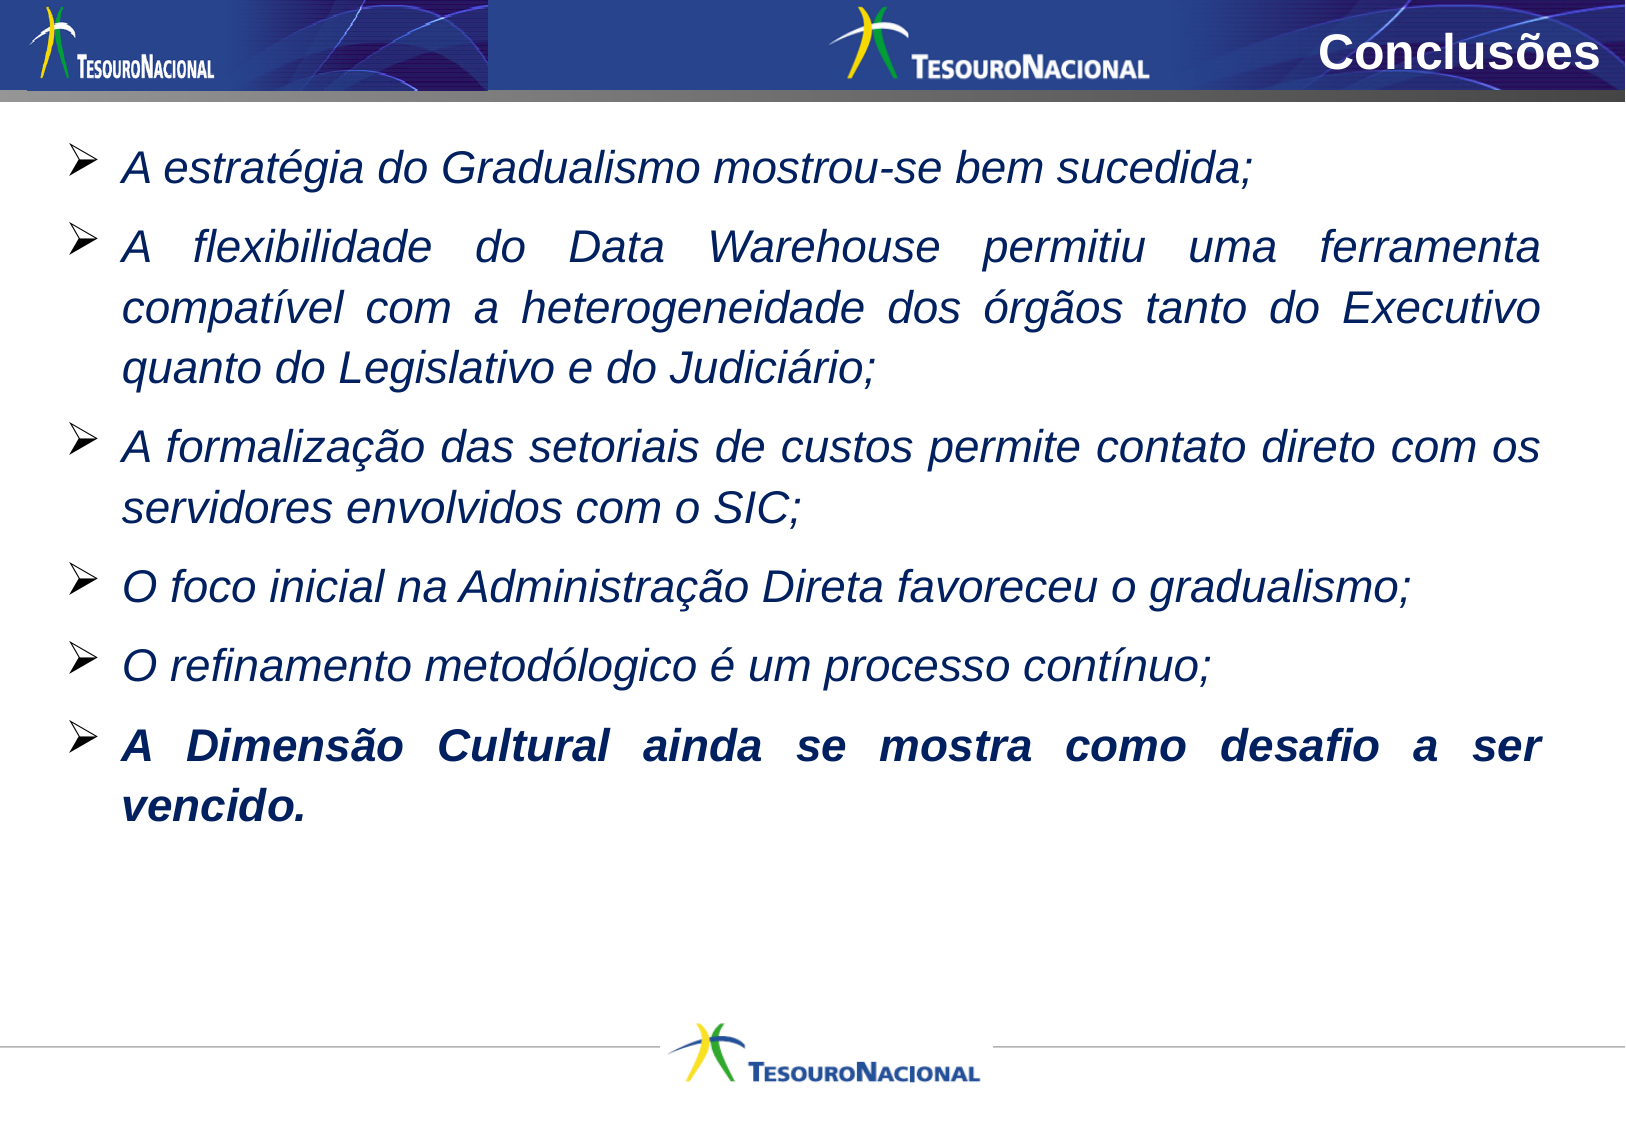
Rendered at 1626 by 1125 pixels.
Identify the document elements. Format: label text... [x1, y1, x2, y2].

text_box A estratégia do Gradualismo mostrou-se bem sucedida; A flexibilidade do Data Warehouse permitiu uma ferramenta compatível com a heterogeneidade dos órgãos tanto do Executivo quanto do Legislativo e do Judiciário; A formalização das setoriais de custos permite contato direto com os servidores envolvidos com o SIC; O foco inicial na Administração Direta favoreceu o gradualismo; O refinamento metodólogico é um processo contínuo; A Dimensão Cultural ainda se mostra como desafio a ser vencido. [50, 124, 1557, 839]
text_box Conclusões [140, 12, 1616, 88]
picture [0, 0, 1625, 91]
picture [660, 1019, 993, 1093]
